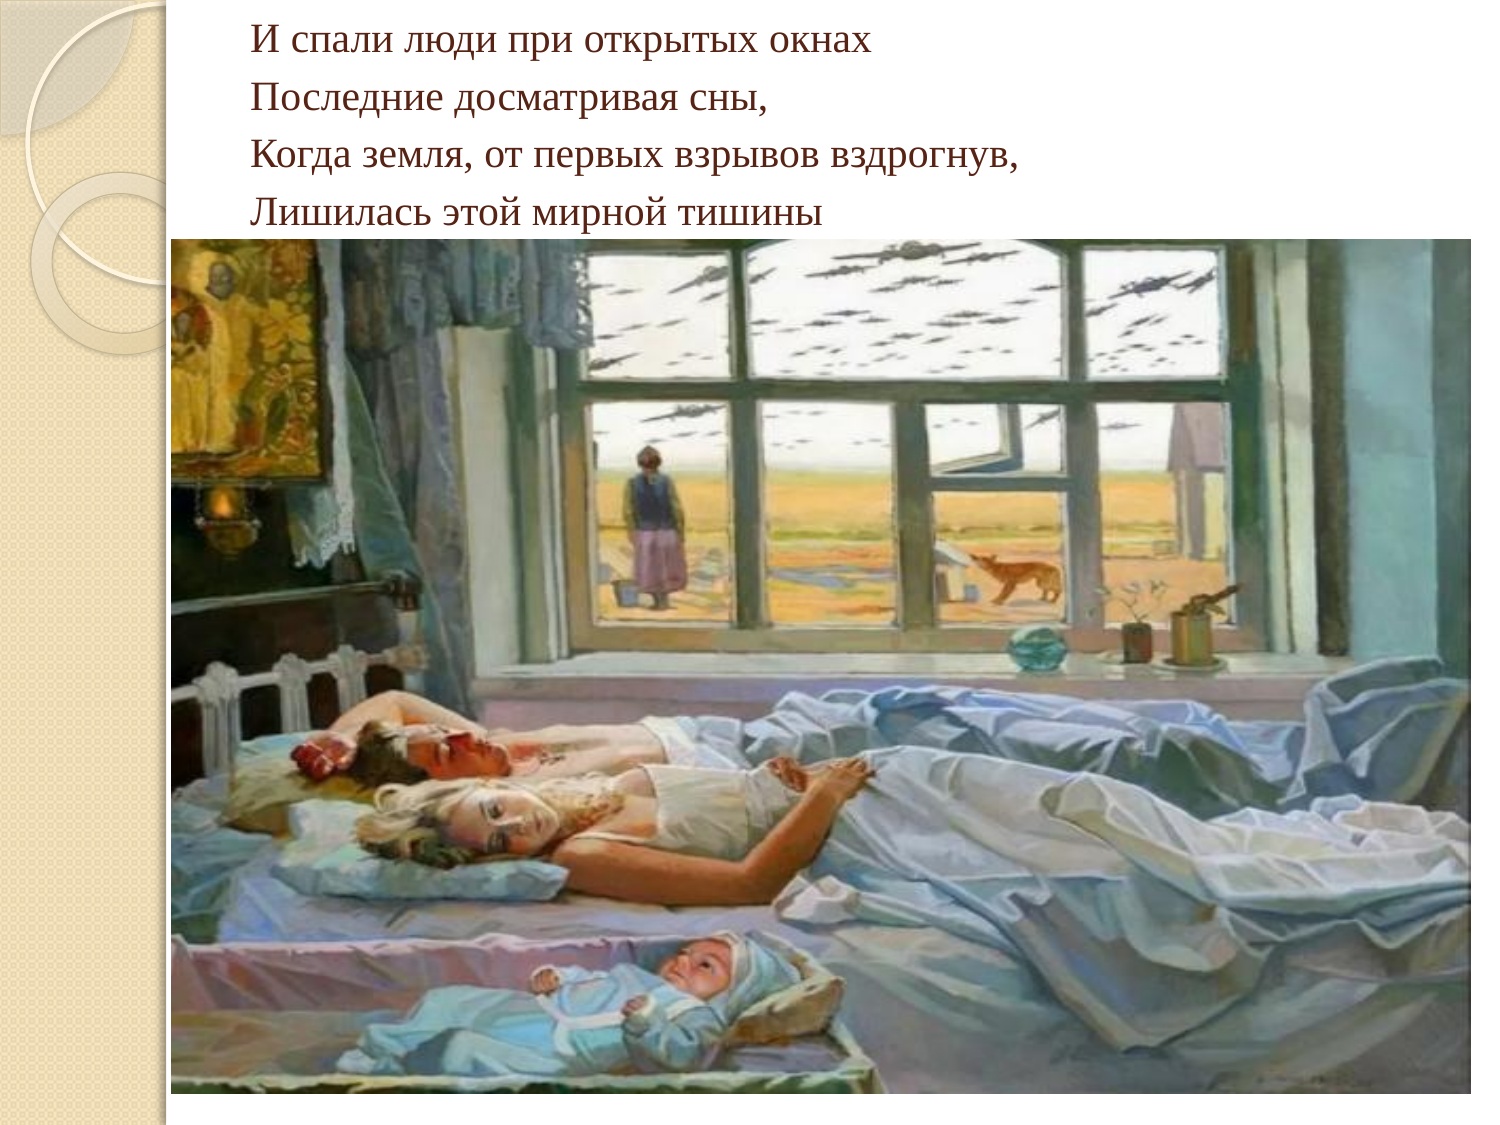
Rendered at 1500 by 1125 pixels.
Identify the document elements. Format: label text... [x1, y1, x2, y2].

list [170, 239, 1471, 1095]
title И спали люди при открытых окнах Последние досматривая сны, Когда земля, от первых взрывов вздрогнув, Лишилась этой мирной тишины [235, 54, 1466, 233]
